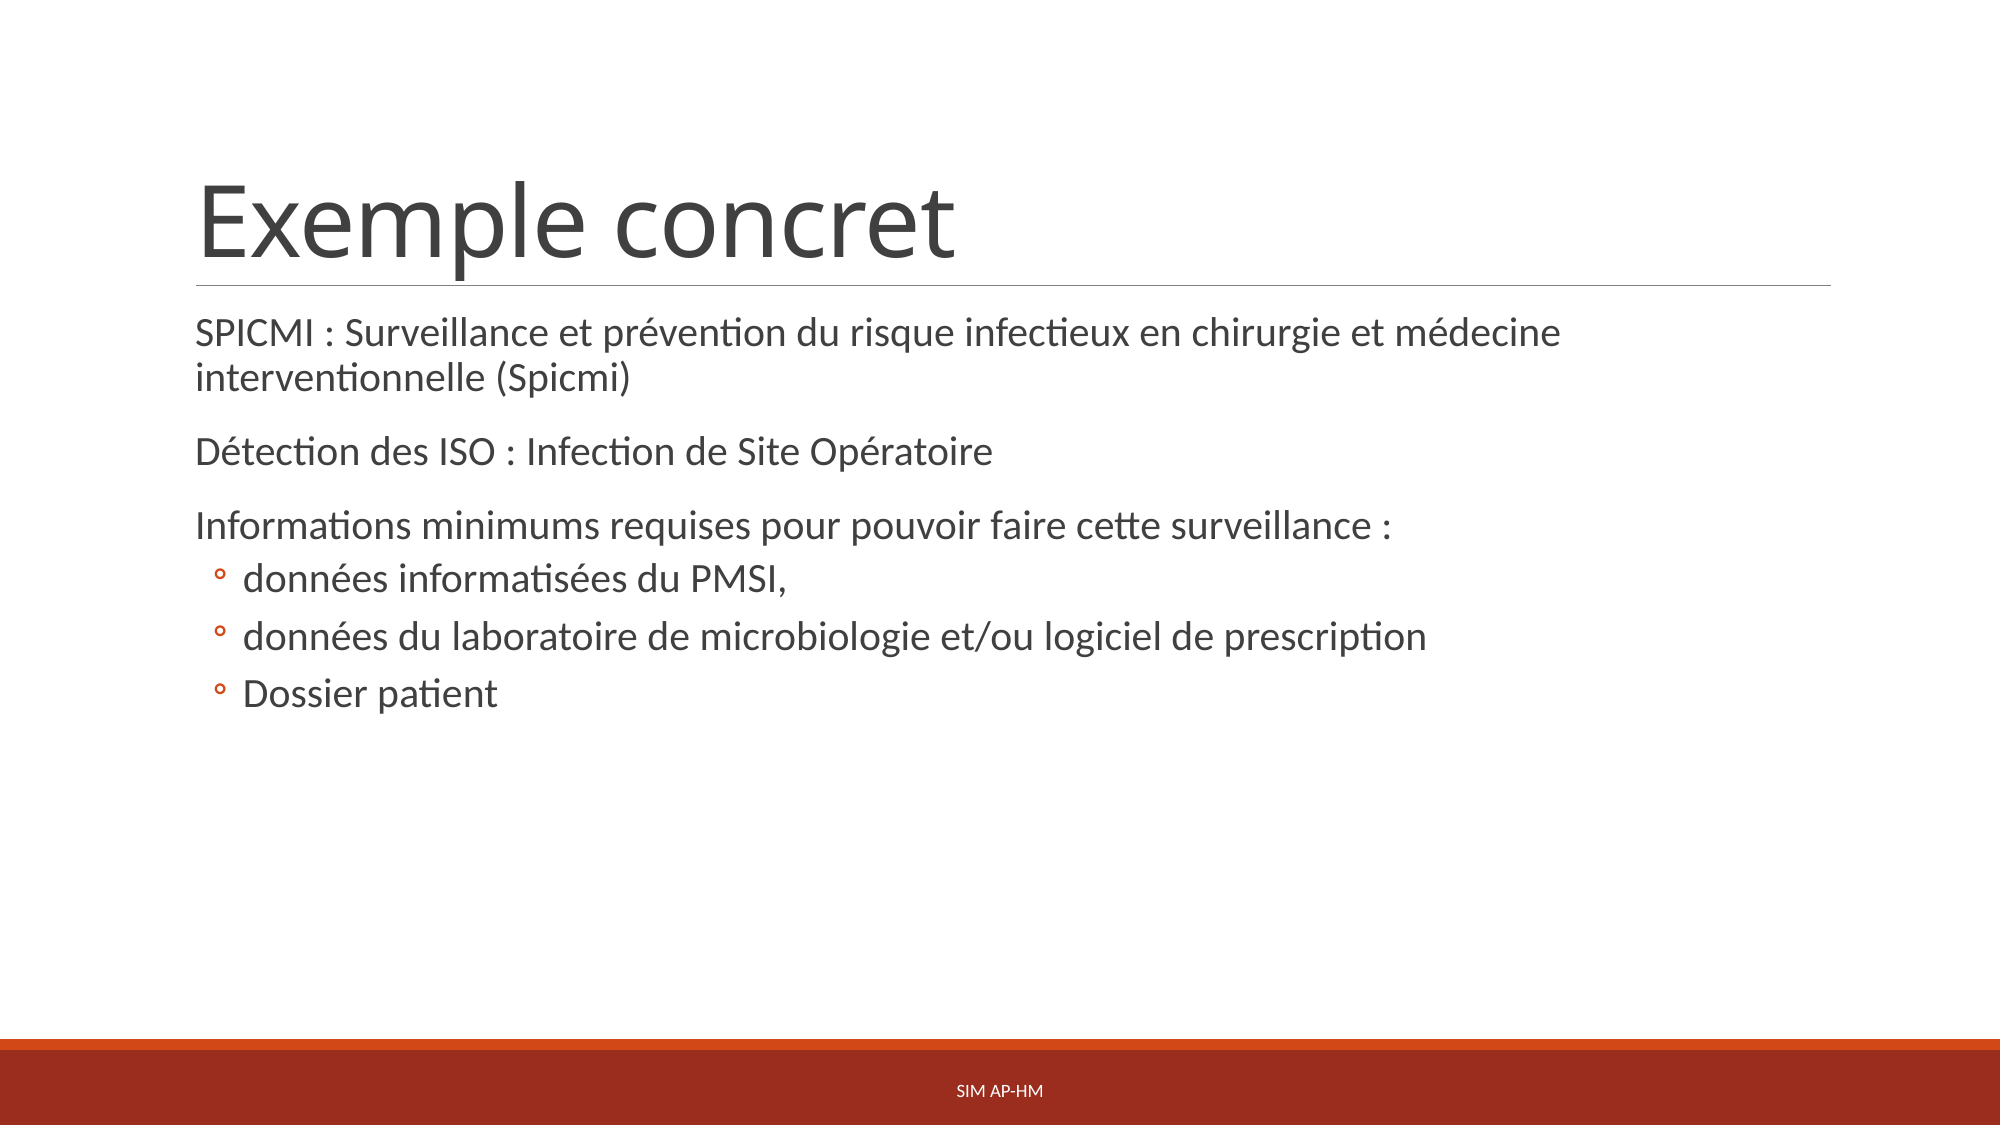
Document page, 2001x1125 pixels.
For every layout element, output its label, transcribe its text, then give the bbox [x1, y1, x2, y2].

title Exemple concret [180, 47, 1830, 285]
list SPICMI : Surveillance et prévention du risque infectieux en chirurgie et médecine interventionnelle (Spicmi) Détection des ISO : Infection de Site Opératoire Informations minimums requises pour pouvoir faire cette surveillance : données informatisées du PMSI, données du laboratoire de microbiologie et/ou logiciel de prescription Dossier patient [180, 302, 1830, 963]
footer SIM AP-HM [604, 1059, 1396, 1120]
